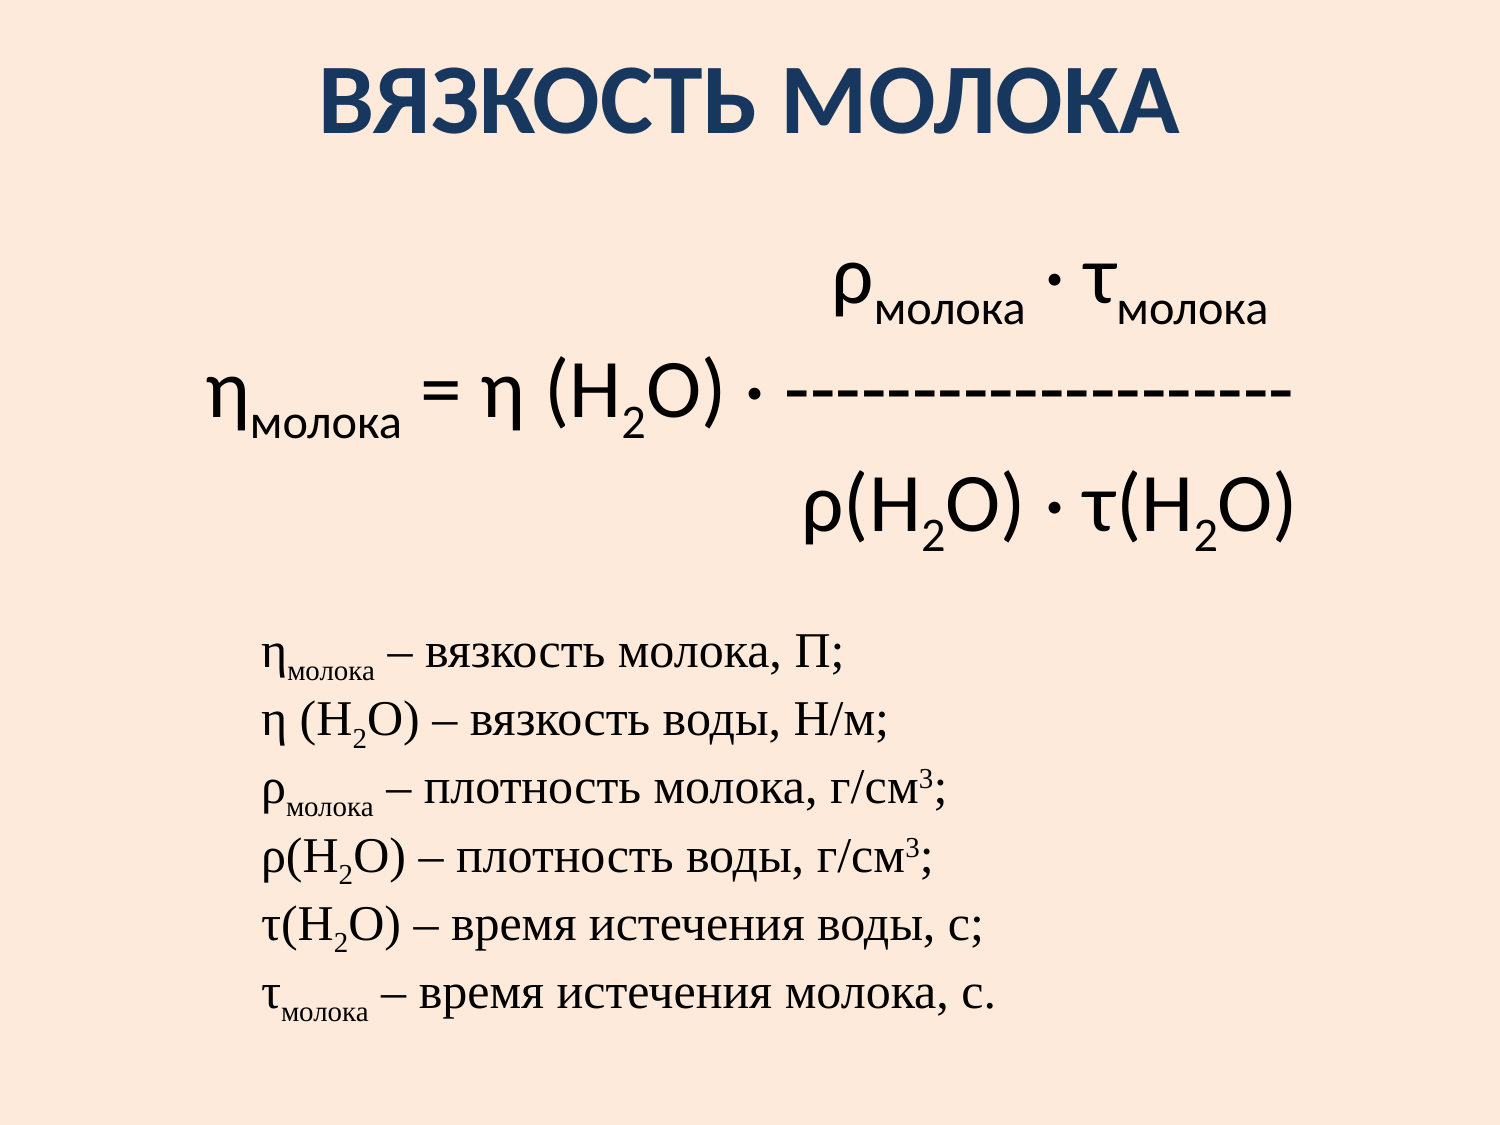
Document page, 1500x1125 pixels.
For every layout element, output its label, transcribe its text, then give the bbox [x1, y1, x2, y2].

text_box ρмолока · τмолока ηмолока = η (H2О) · -------------------- ρ(Н2О) · τ(Н2О) [0, 204, 1500, 569]
text_box ВЯЗКОСТЬ МОЛОКА [0, 0, 1500, 188]
text_box ηмолока – вязкость молока, П; η (H2О) – вязкость воды, Н/м; ρмолока – плотность молока, г/см3; ρ(Н2О) – плотность воды, г/см3; τ(Н2О) – время истечения воды, с; τмолока – время истечения молока, с. [246, 609, 1149, 1035]
